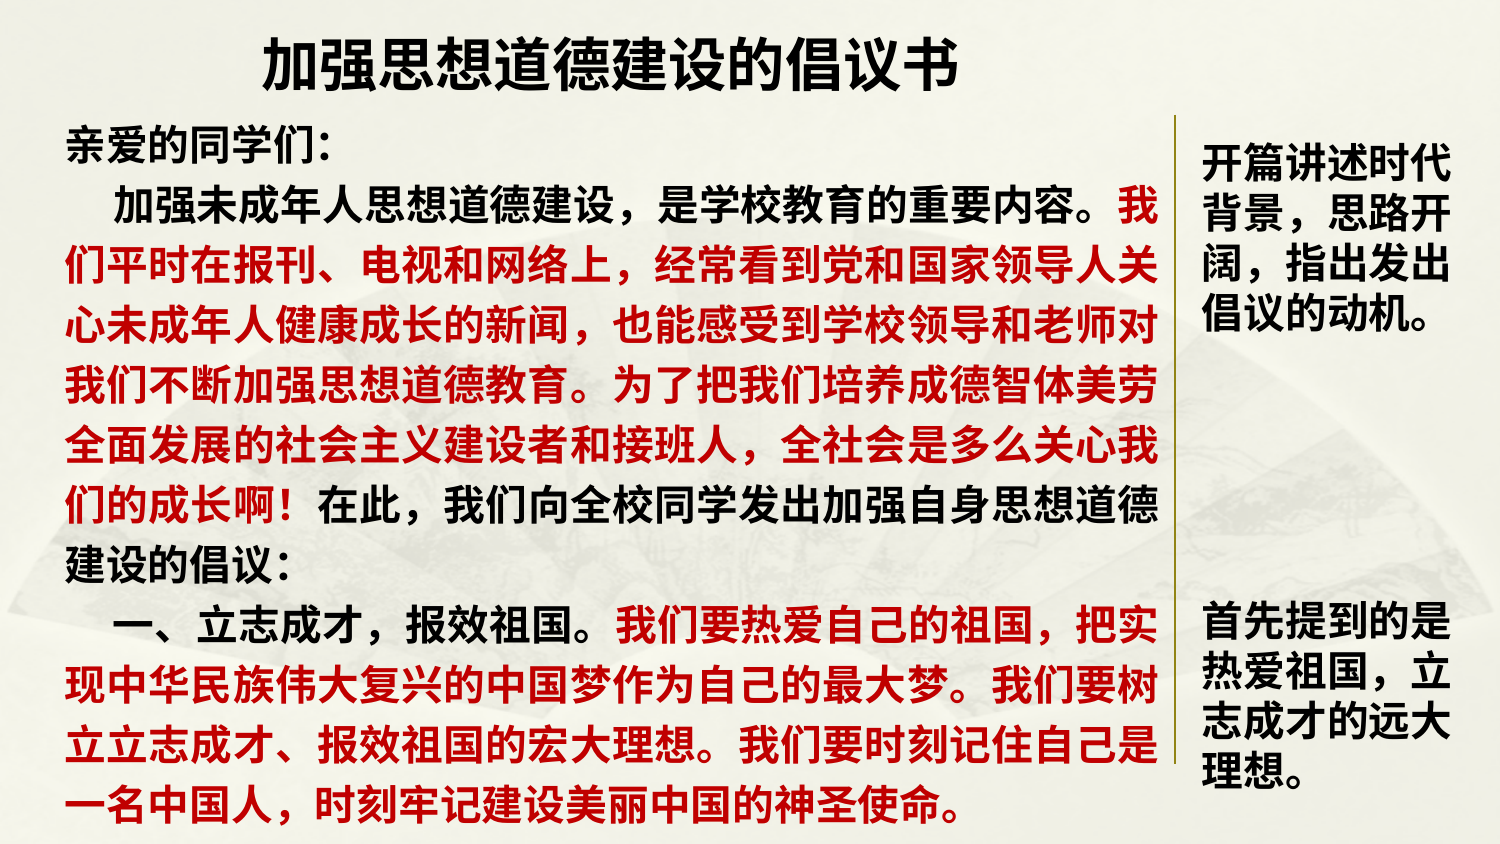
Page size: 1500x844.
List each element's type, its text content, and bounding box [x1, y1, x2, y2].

text_box 开篇讲述时代背景，思路开阔，指出发出倡议的动机。 [1187, 129, 1469, 345]
text_box 首先提到的是热爱祖国，立志成才的远大理想。 [1187, 587, 1469, 802]
text_box 加强思想道德建设的倡议书 [103, 20, 1118, 102]
text_box 亲爱的同学们： 加强未成年人思想道德建设，是学校教育的重要内容。我们平时在报刊、电视和网络上，经常看到党和国家领导人关心未成年人健康成长的新闻，也能感受到学校领导和老师对我们不断加强思想道德教育。为了把我们培养成德智体美劳全面发展的社会主义建设者和接班人，全社会是多么关心我们的成长啊！在此，我们向全校同学发出加强自身思想道德建设的倡议： 一、立志成才，报效祖国。我们要热爱自己的祖国，把实现中华民族伟大复兴的中国梦作为自己的最大梦。我们要树立立志成才、报效祖国的宏大理想。我们要时刻记住自己是一名中国人，时刻牢记建设美丽中国的神圣使命。 [53, 102, 1171, 835]
